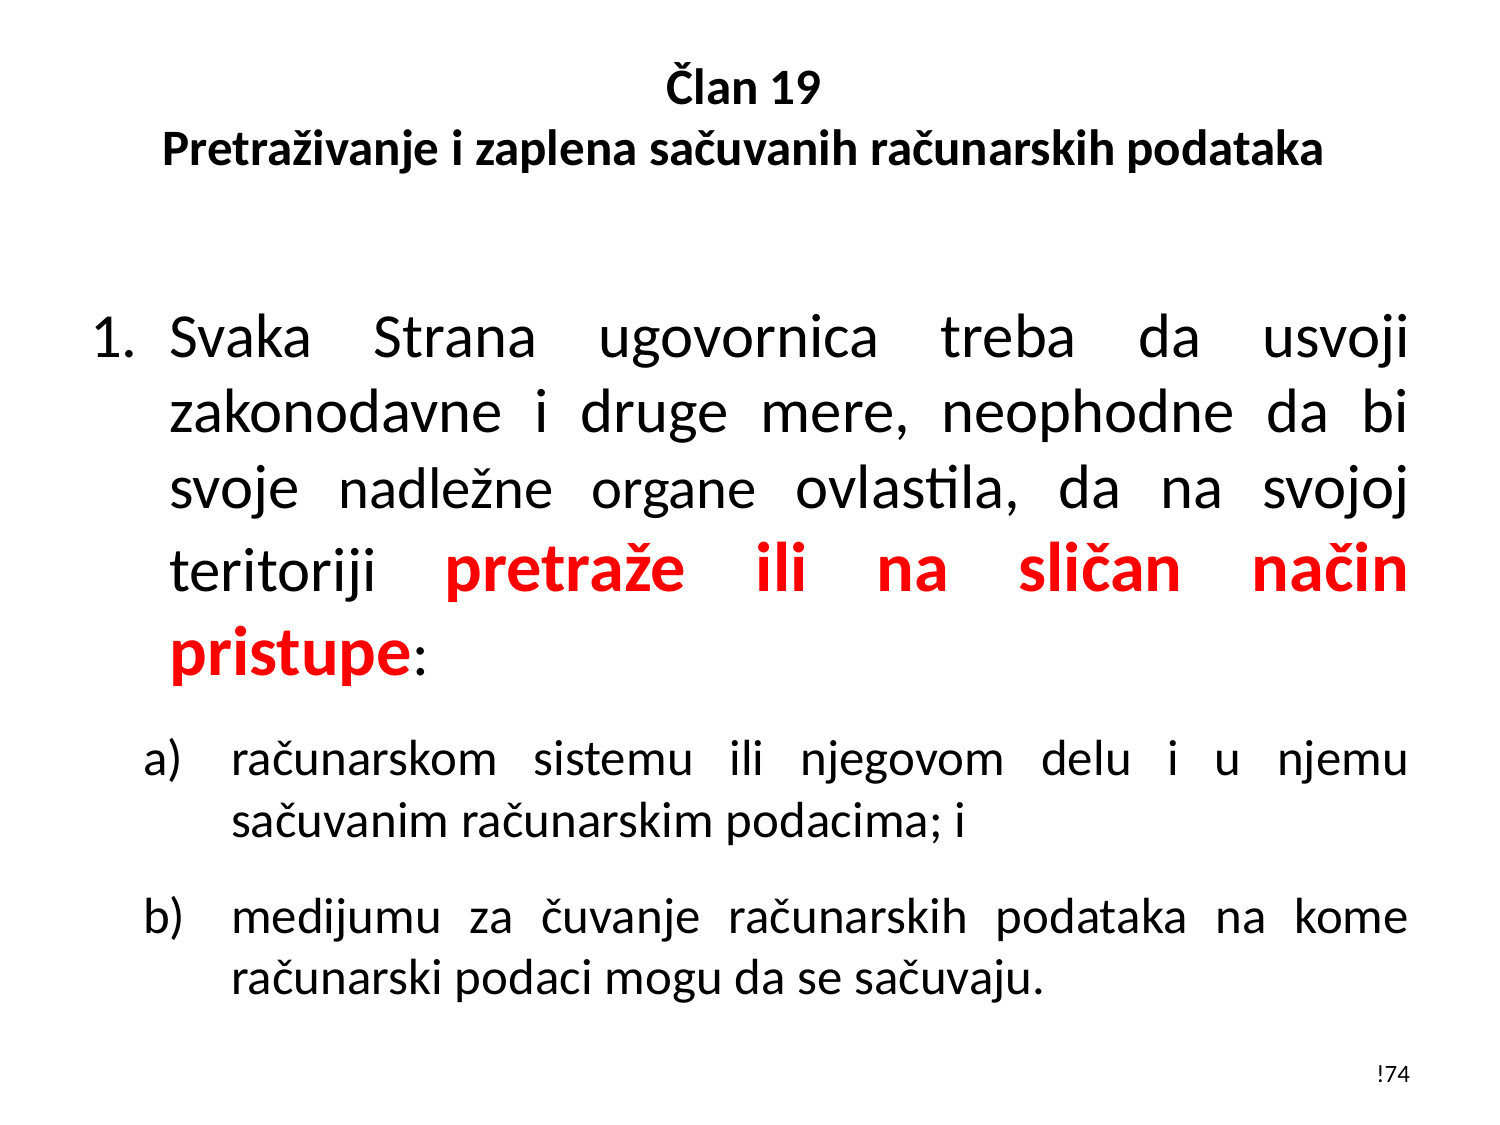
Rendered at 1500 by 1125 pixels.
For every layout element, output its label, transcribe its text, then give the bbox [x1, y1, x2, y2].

title Član 19 Pretraživanje i zaplena sačuvanih računarskih podataka [74, 44, 1426, 185]
list Svaka Strana ugovornica treba da usvoji zakonodavne i druge mere, neophodne da bi svoje nadležne organe ovlastila, da na svojoj teritoriji pretraže ili na sličan način pristupe: računarskom sistemu ili njegovom delu i u njemu sačuvanim računarskim podacima; i medijumu za čuvanje računarskih podataka na kome računarski podaci mogu da se sačuvaju. [74, 287, 1426, 1019]
slide_number !74 [1074, 1042, 1425, 1103]
